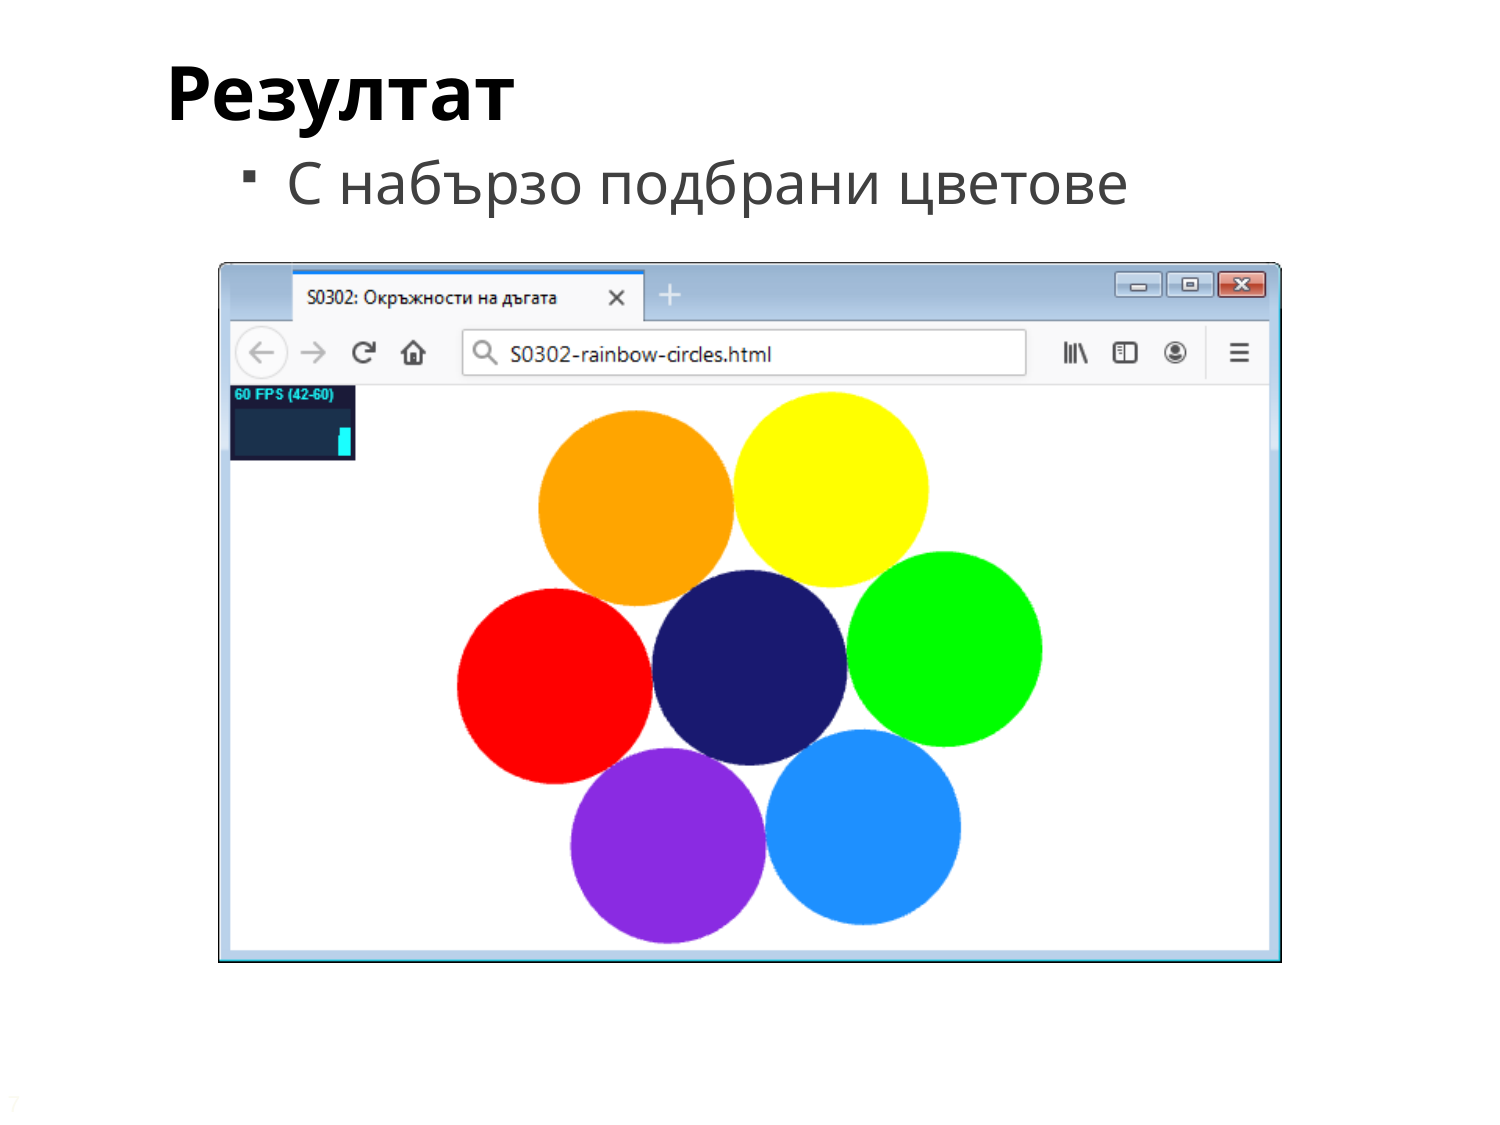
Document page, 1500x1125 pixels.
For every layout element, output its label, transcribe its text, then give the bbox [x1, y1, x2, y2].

picture [218, 262, 1282, 963]
list Резултат С набързо подбрани цветове [150, 37, 1488, 1113]
